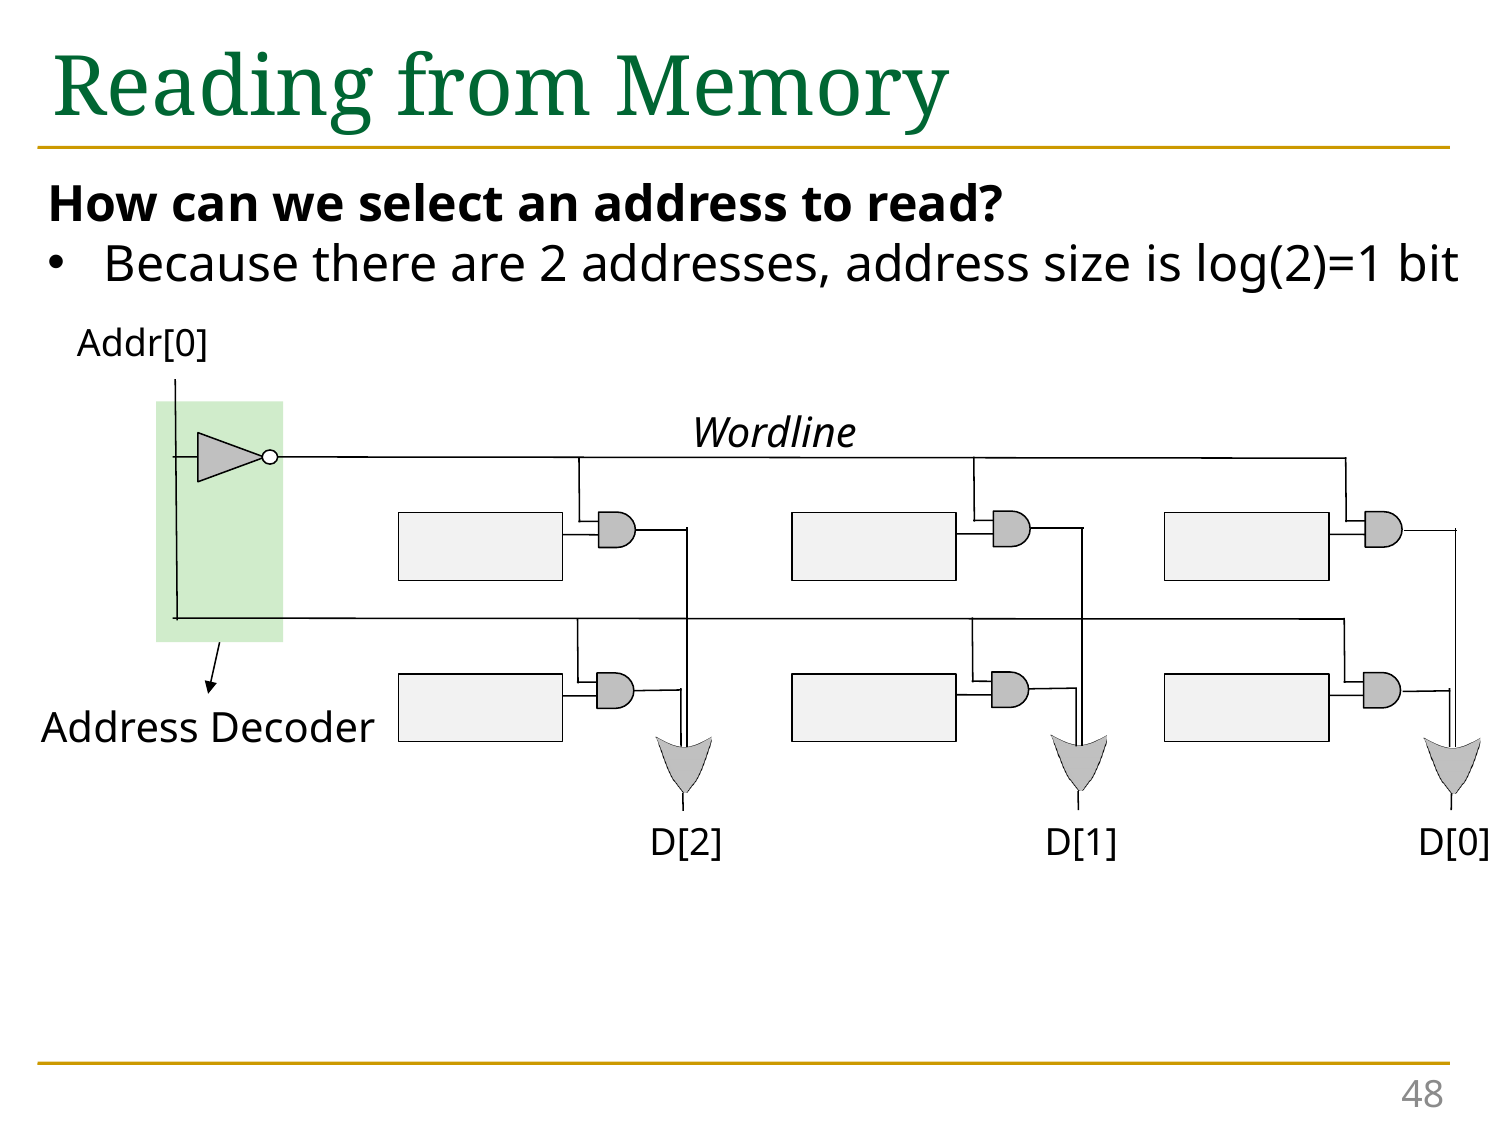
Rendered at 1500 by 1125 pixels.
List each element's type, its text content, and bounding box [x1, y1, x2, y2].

text_box [791, 673, 956, 686]
text_box How can we select an address to read? Because there are 2 addresses, address size is log(2)=1 bit [32, 163, 1475, 299]
text_box [598, 541, 632, 548]
text_box [1164, 673, 1329, 686]
text_box [598, 512, 636, 534]
text_box [197, 432, 259, 455]
text_box [262, 449, 278, 455]
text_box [804, 535, 956, 540]
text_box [169, 401, 284, 627]
title Reading from Memory [37, 24, 1450, 163]
text_box [1164, 512, 1329, 581]
text_box [991, 671, 1028, 685]
text_box [596, 690, 633, 709]
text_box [993, 535, 1023, 540]
text_box [398, 512, 563, 581]
picture [653, 736, 712, 794]
text_box Wordline [677, 397, 872, 455]
text_box D[0] [1402, 810, 1500, 870]
text_box Addr[0] [62, 311, 223, 372]
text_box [513, 536, 563, 541]
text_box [680, 687, 1450, 748]
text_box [174, 378, 178, 616]
picture [1422, 736, 1481, 794]
text_box [156, 401, 284, 643]
slide_number 48 [1121, 1066, 1460, 1125]
text_box Address Decoder [25, 693, 391, 759]
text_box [398, 673, 563, 742]
text_box [1363, 672, 1400, 685]
picture [1048, 748, 1108, 792]
text_box [1365, 511, 1403, 548]
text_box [1365, 535, 1395, 541]
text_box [207, 641, 220, 694]
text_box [598, 536, 629, 541]
text_box [596, 672, 634, 688]
text_box [791, 512, 956, 581]
text_box D[2] [634, 810, 738, 871]
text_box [1186, 535, 1329, 541]
text_box [197, 468, 236, 482]
text_box D[1] [1029, 810, 1134, 870]
text_box [993, 511, 1030, 547]
